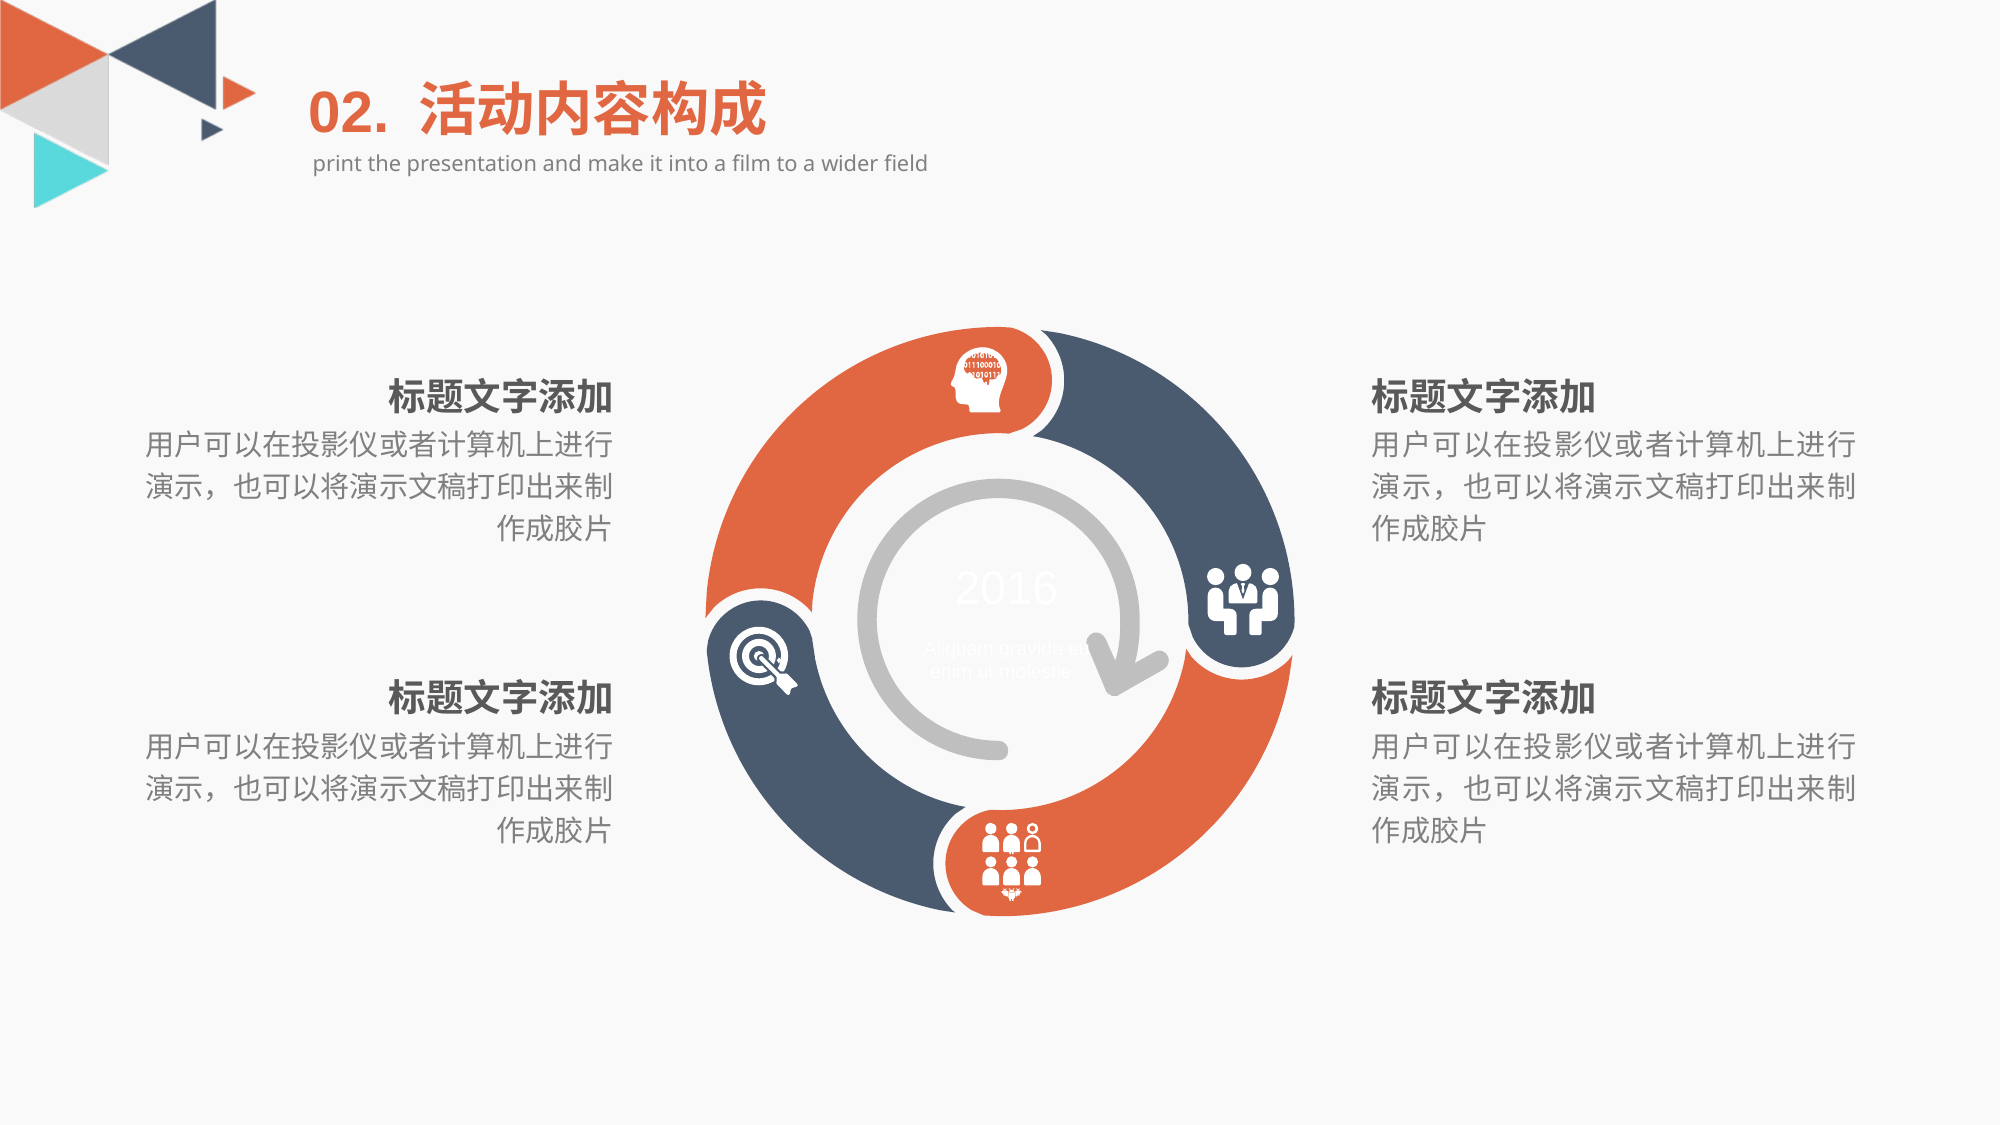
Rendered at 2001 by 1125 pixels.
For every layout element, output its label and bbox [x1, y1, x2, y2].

picture [1, 0, 255, 232]
text_box [292, 64, 1022, 182]
text_box [113, 658, 629, 857]
text_box [705, 326, 1295, 917]
text_box [1357, 658, 1872, 857]
text_box [113, 356, 629, 555]
text_box [1357, 356, 1872, 555]
